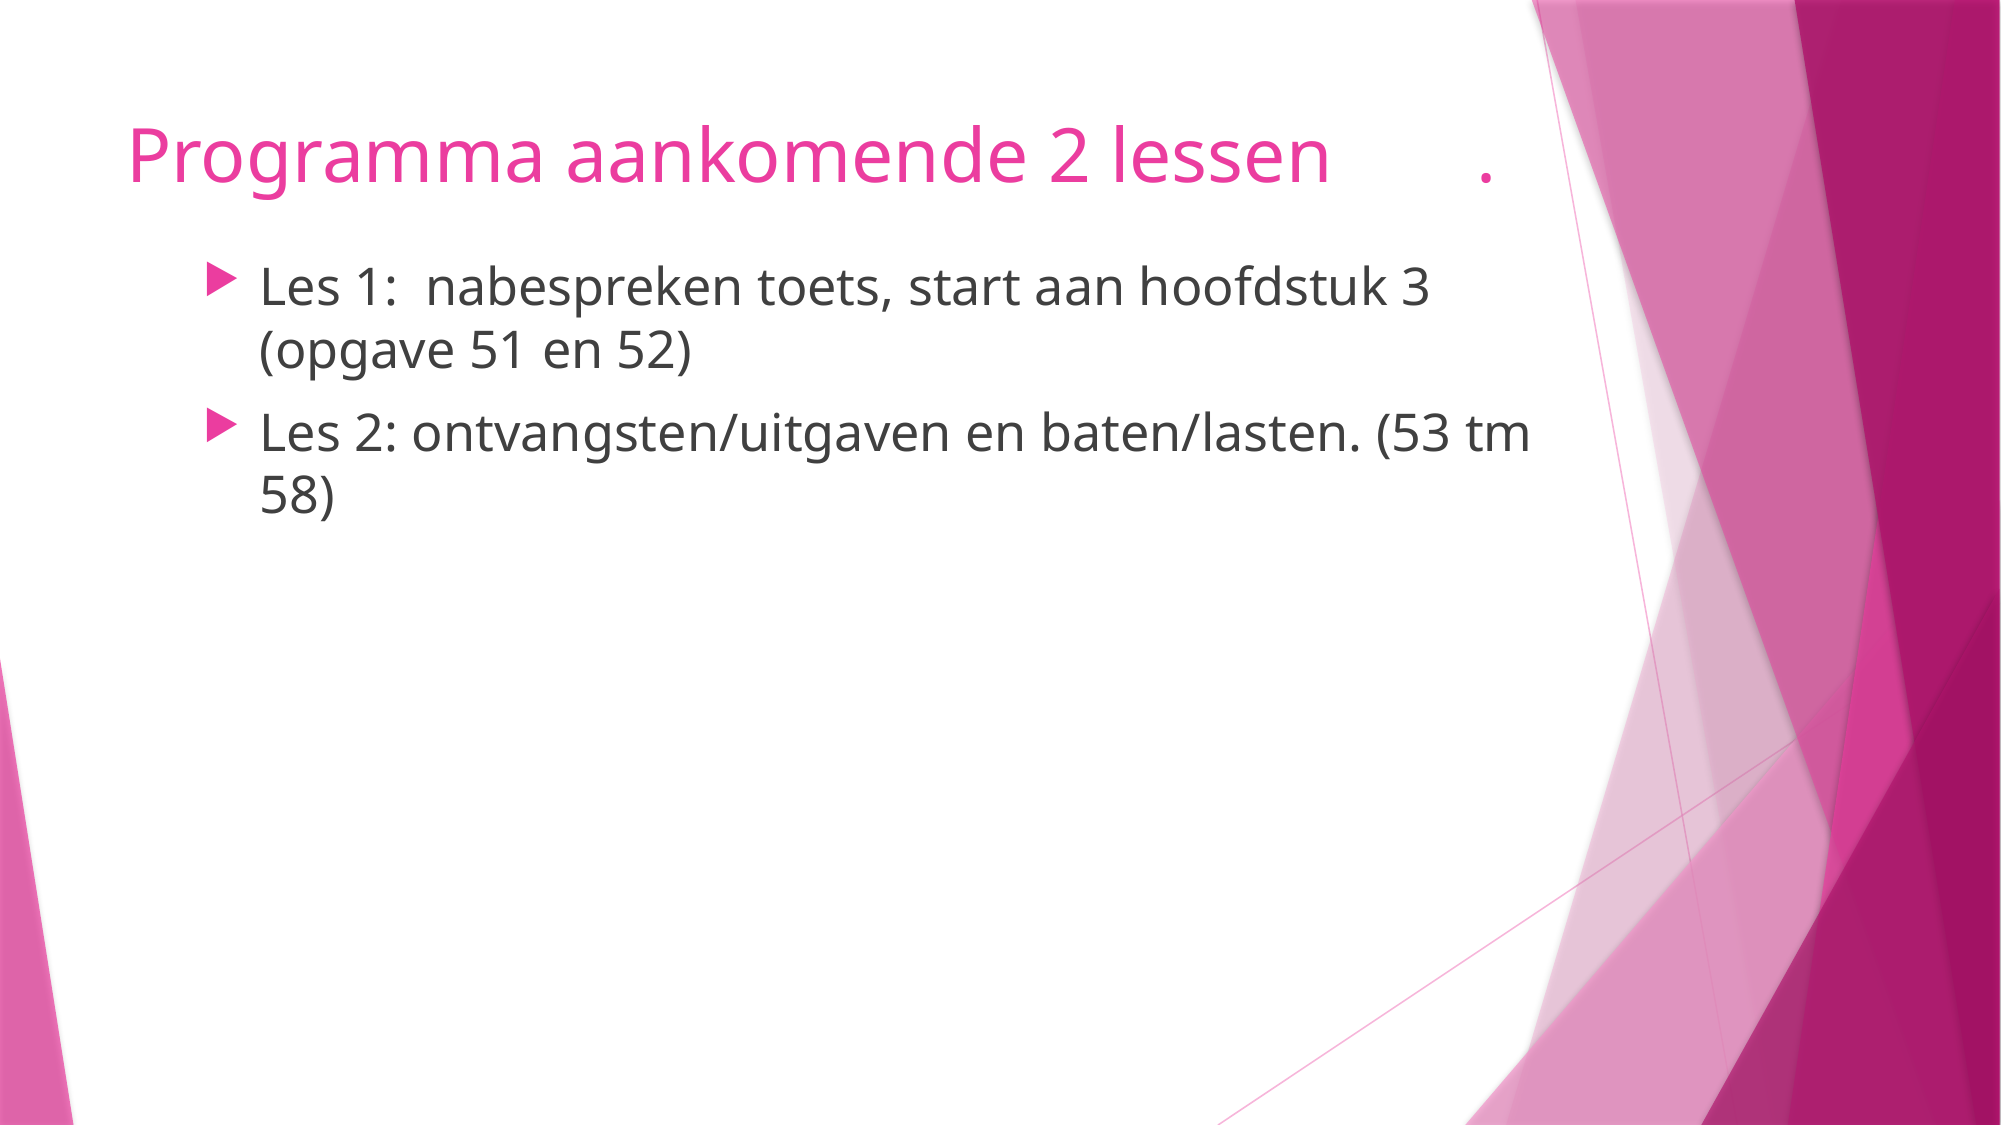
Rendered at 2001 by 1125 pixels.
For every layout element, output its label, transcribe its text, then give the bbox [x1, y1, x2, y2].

list Les 1: nabespreken toets, start aan hoofdstuk 3 (opgave 51 en 52) Les 2: ontvangsten/uitgaven en baten/lasten. (53 tm 58) [188, 246, 1599, 883]
title Programma aankomende 2 lessen . [111, 99, 1522, 317]
